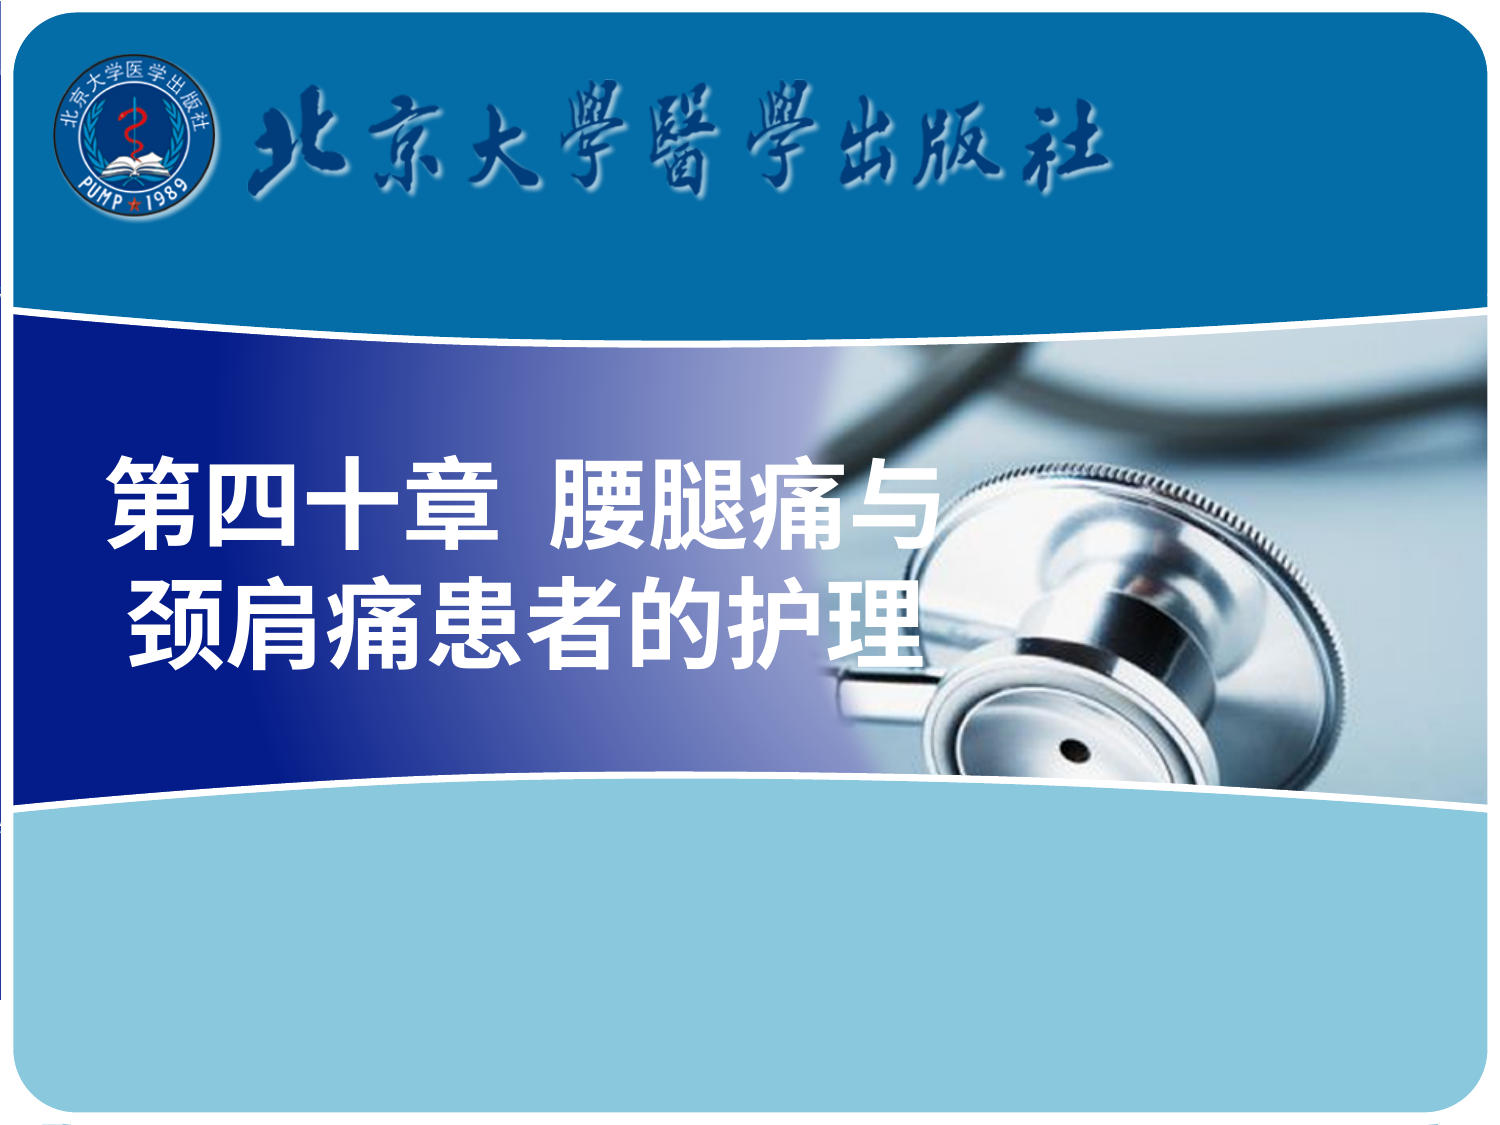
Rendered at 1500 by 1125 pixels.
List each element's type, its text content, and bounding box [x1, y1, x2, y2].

picture [14, 315, 1487, 805]
picture [53, 54, 1117, 225]
title 第四十章 腰腿痛与颈肩痛患者的护理 [52, 373, 999, 749]
